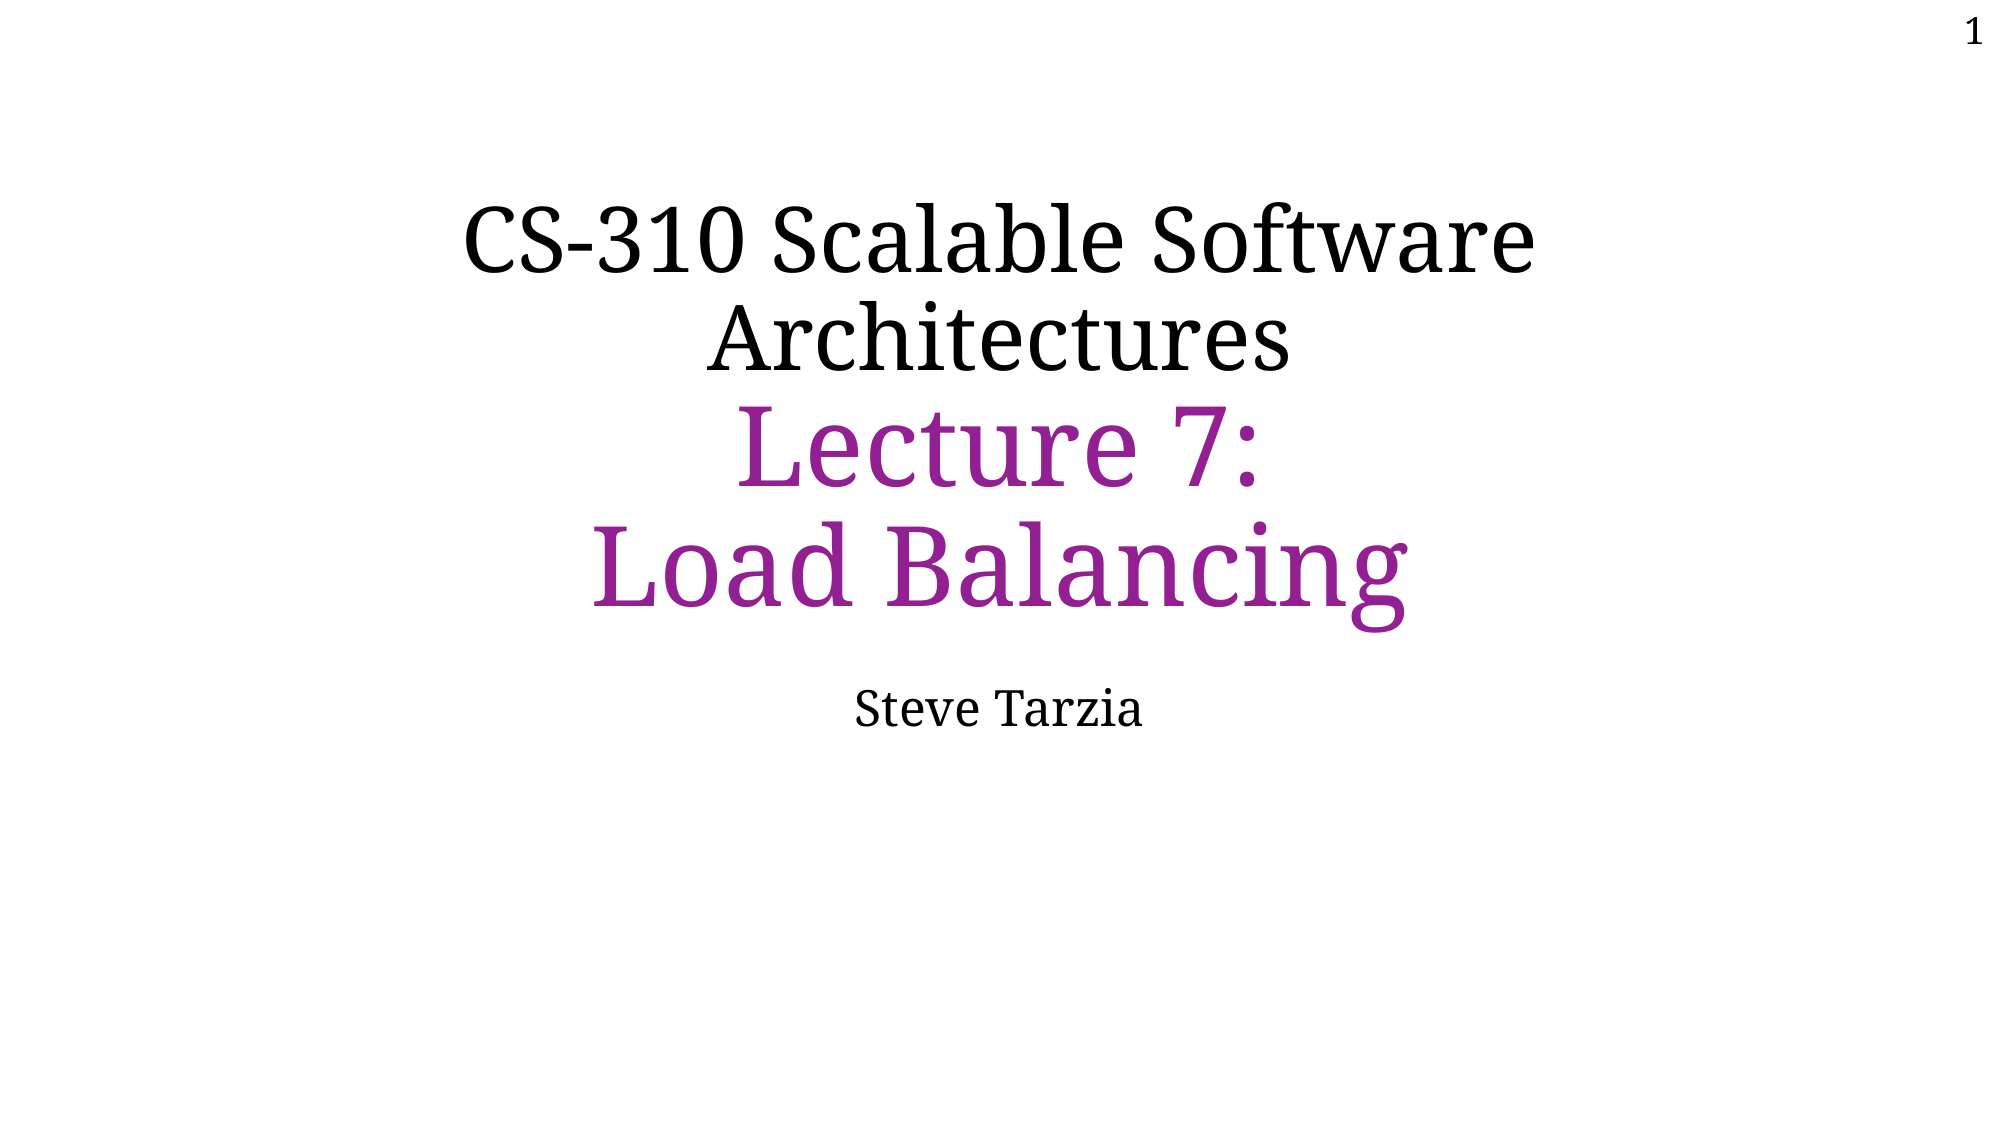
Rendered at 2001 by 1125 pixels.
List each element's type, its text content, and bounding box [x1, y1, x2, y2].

title CS-310 Scalable Software Architectures Lecture 7: Load Balancing [249, 184, 1750, 639]
text_box 1 [1901, 0, 2000, 60]
subtitle Steve Tarzia [249, 676, 1750, 863]
